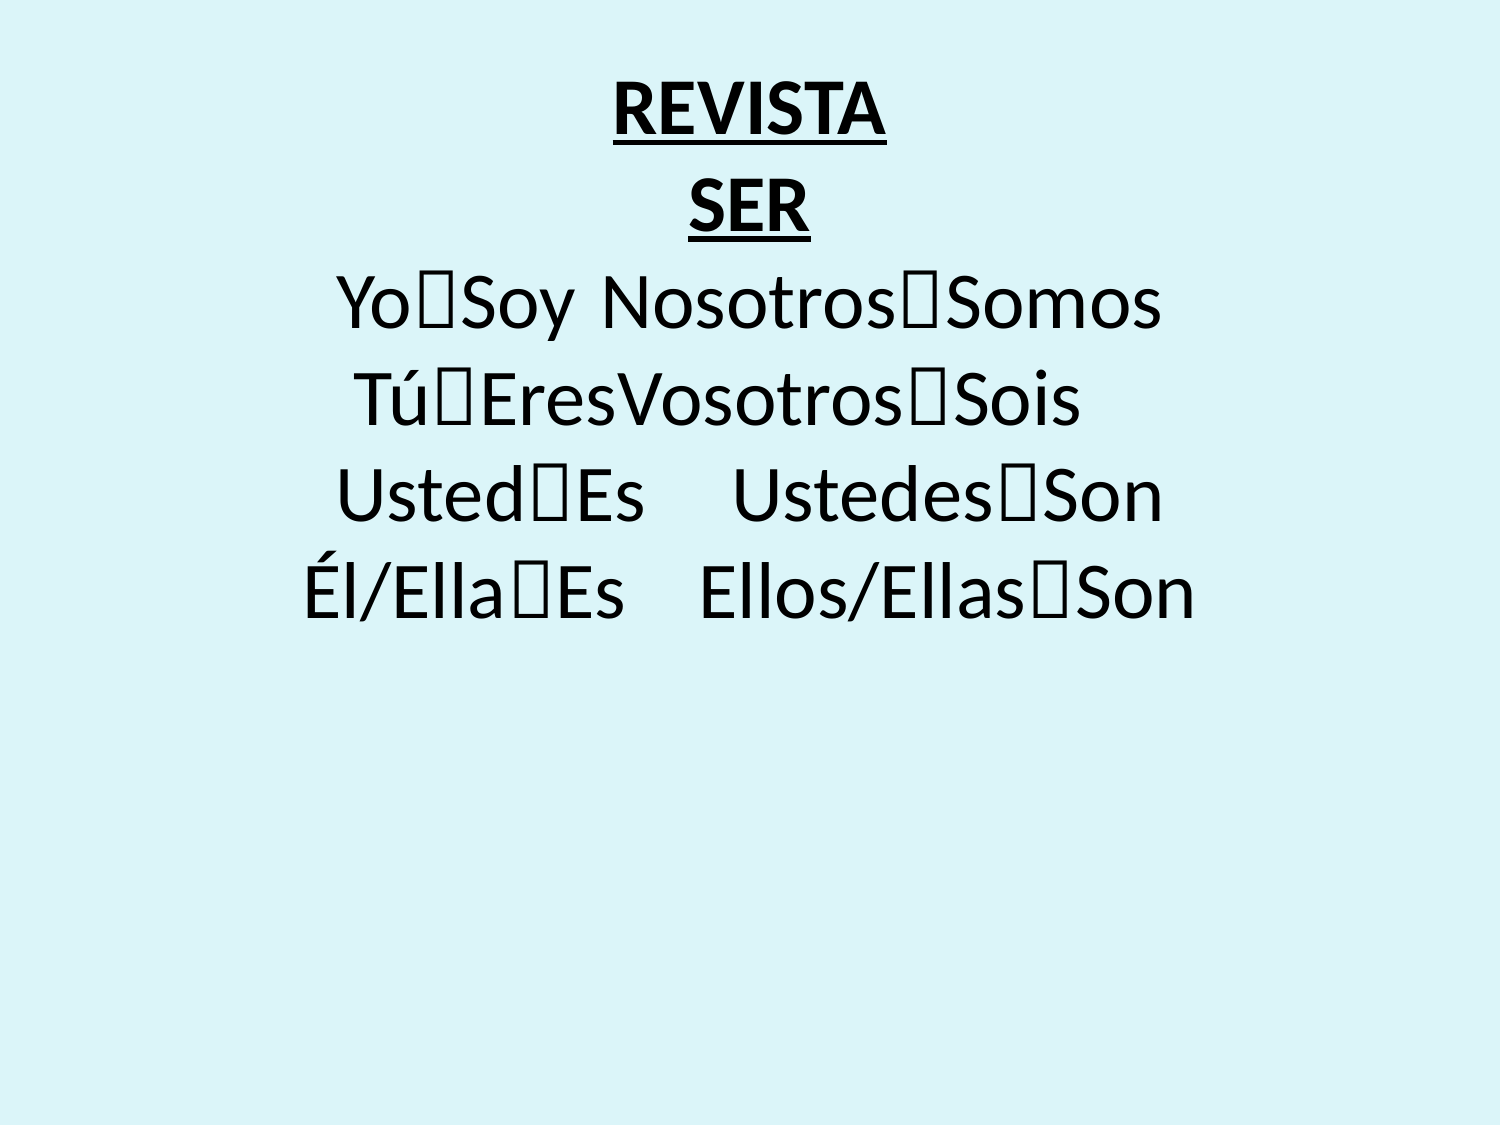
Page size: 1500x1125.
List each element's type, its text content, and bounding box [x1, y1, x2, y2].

title REVISTA SER YoSoy NosotrosSomos TúEres VosotrosSois UstedEs UstedesSon Él/EllaEs Ellos/EllasSon [75, 45, 1425, 838]
